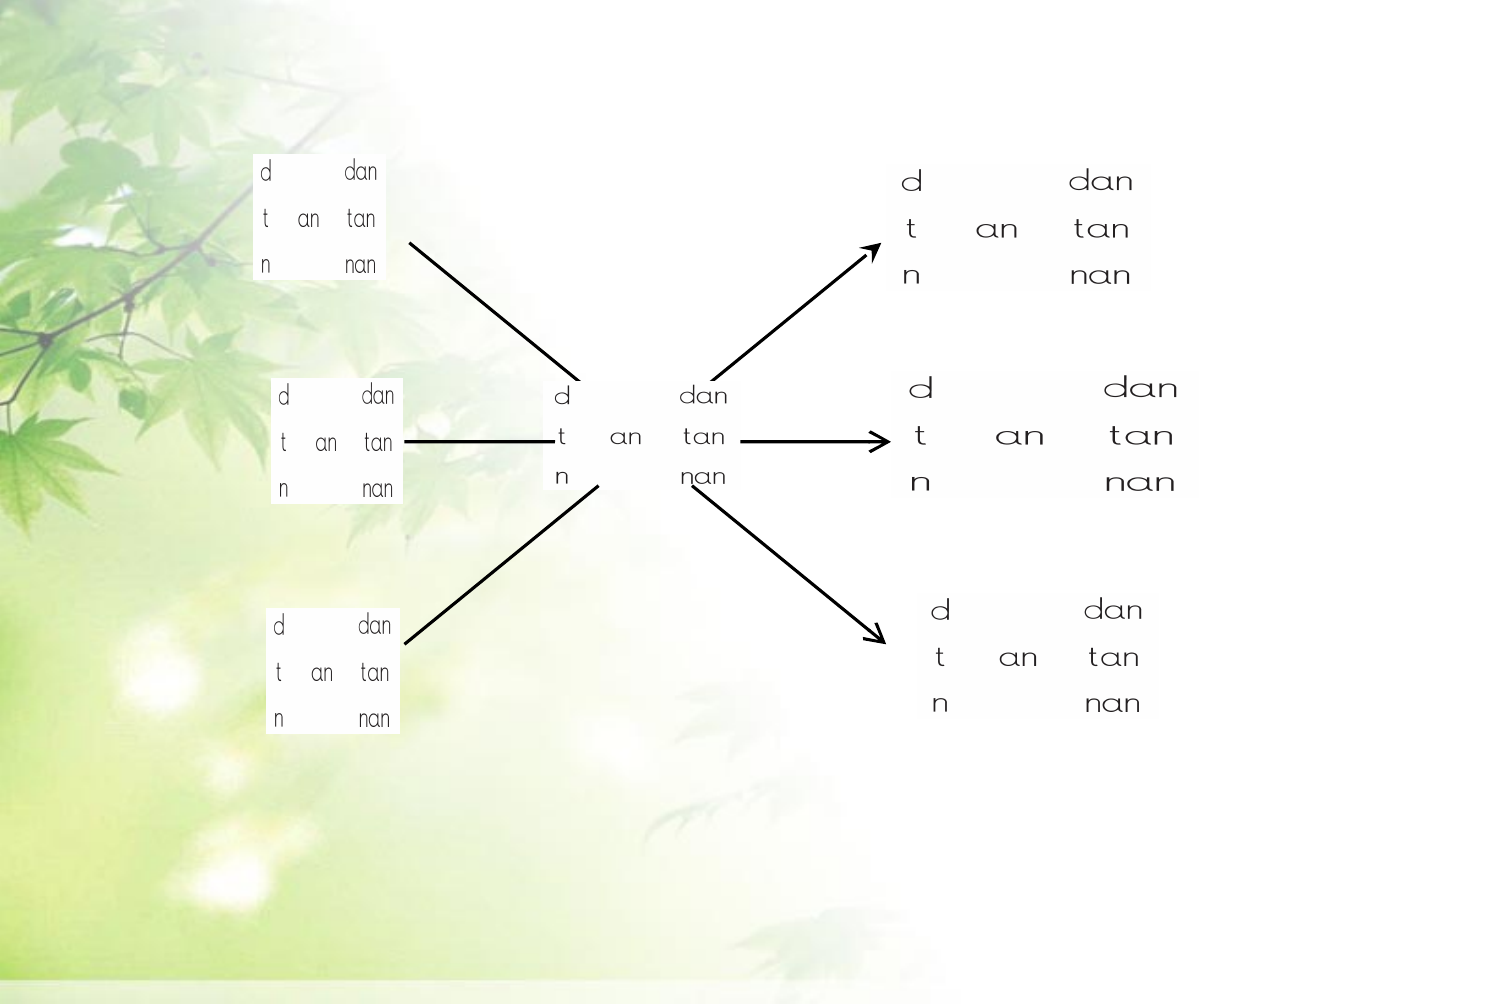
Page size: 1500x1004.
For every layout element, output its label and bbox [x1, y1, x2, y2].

picture [0, 0, 1500, 1004]
text_box [253, 153, 1200, 735]
